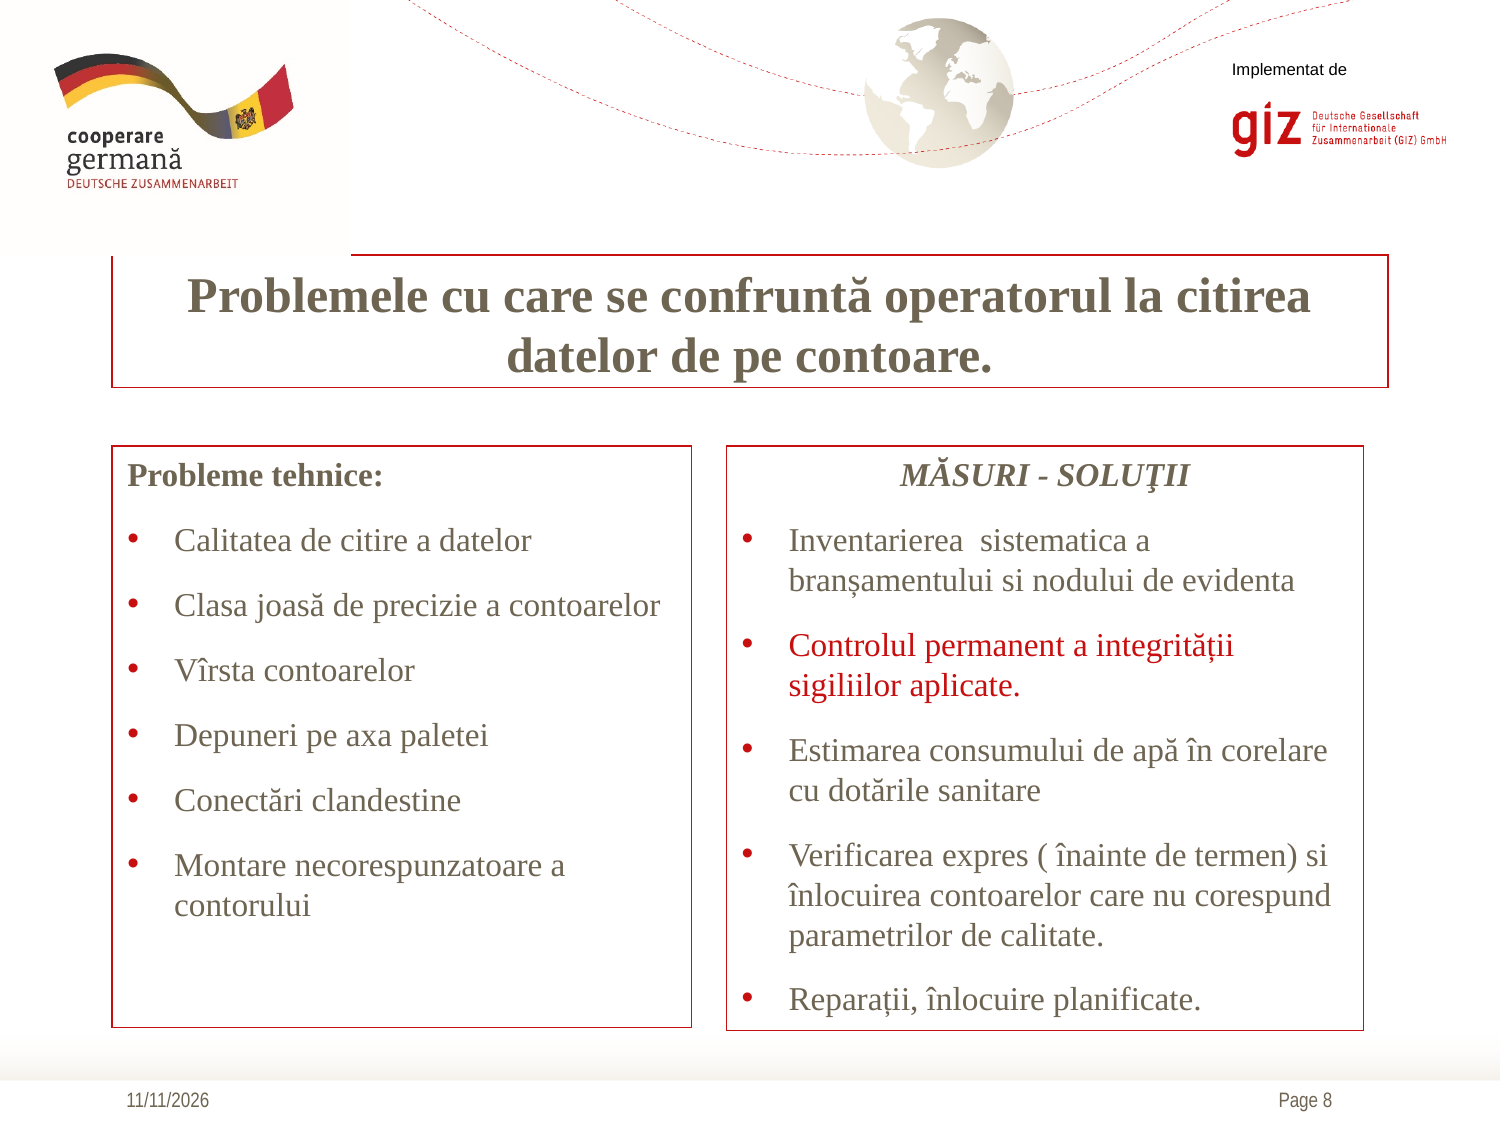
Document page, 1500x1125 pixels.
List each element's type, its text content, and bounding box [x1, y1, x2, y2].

picture [0, 959, 1500, 1081]
text_box Implementat de [1217, 51, 1393, 87]
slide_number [111, 1079, 325, 1121]
text_box MĂSURI - SOLUŢII Inventarierea sistematica a branșamentului si nodului de evidenta Controlul permanent a integrității sigiliilor aplicate. Estimarea consumului de apă în corelare cu dotările sanitare Verificarea expres ( înainte de termen) si înlocuirea contoarelor care nu corespund parametrilor de calitate. Reparații, înlocuire planificate. [726, 445, 1364, 1031]
title Problemele cu care se confruntă operatorul la citirea datelor de pe contoare. [111, 254, 1389, 388]
list Probleme tehnice: Calitatea de citire a datelor Clasa joasă de precizie a contoarelor Vîrsta contoarelor Depuneri pe axa paletei Conectări clandestine Montare necorespunzatoare a contorului [111, 445, 692, 1028]
picture [0, 0, 1500, 256]
